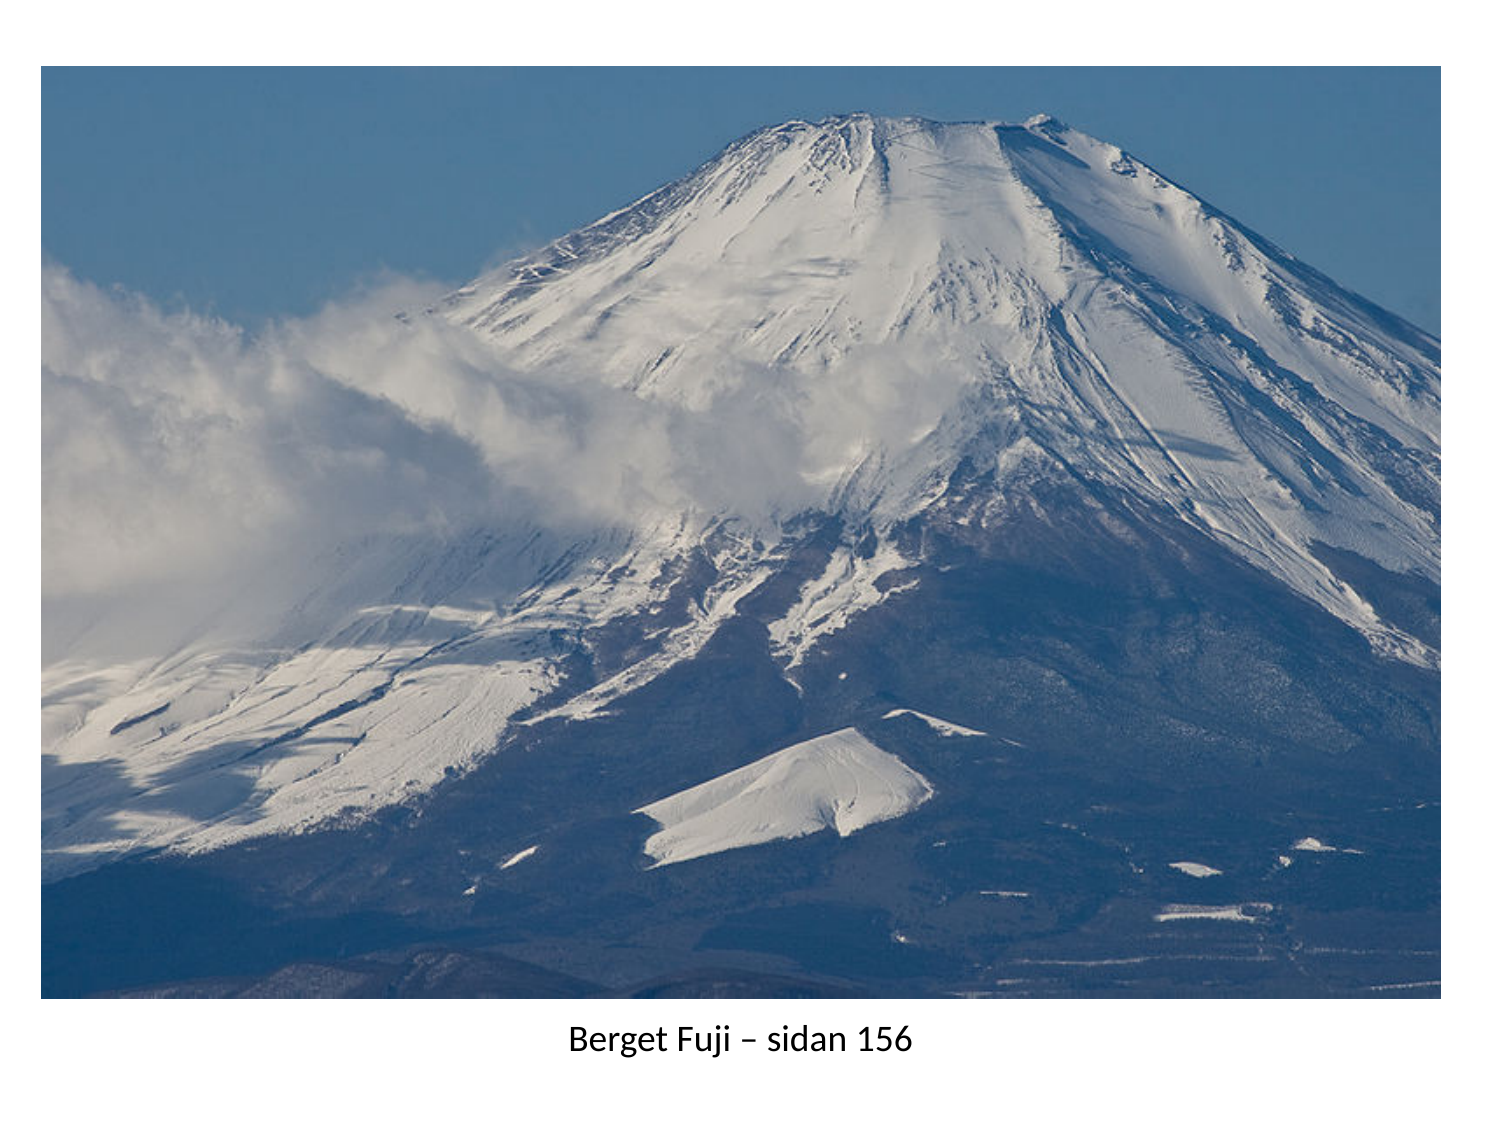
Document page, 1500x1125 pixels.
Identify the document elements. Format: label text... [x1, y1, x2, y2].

text_box Berget Fuji – sidan 156 [553, 1007, 929, 1067]
picture [41, 66, 1442, 999]
